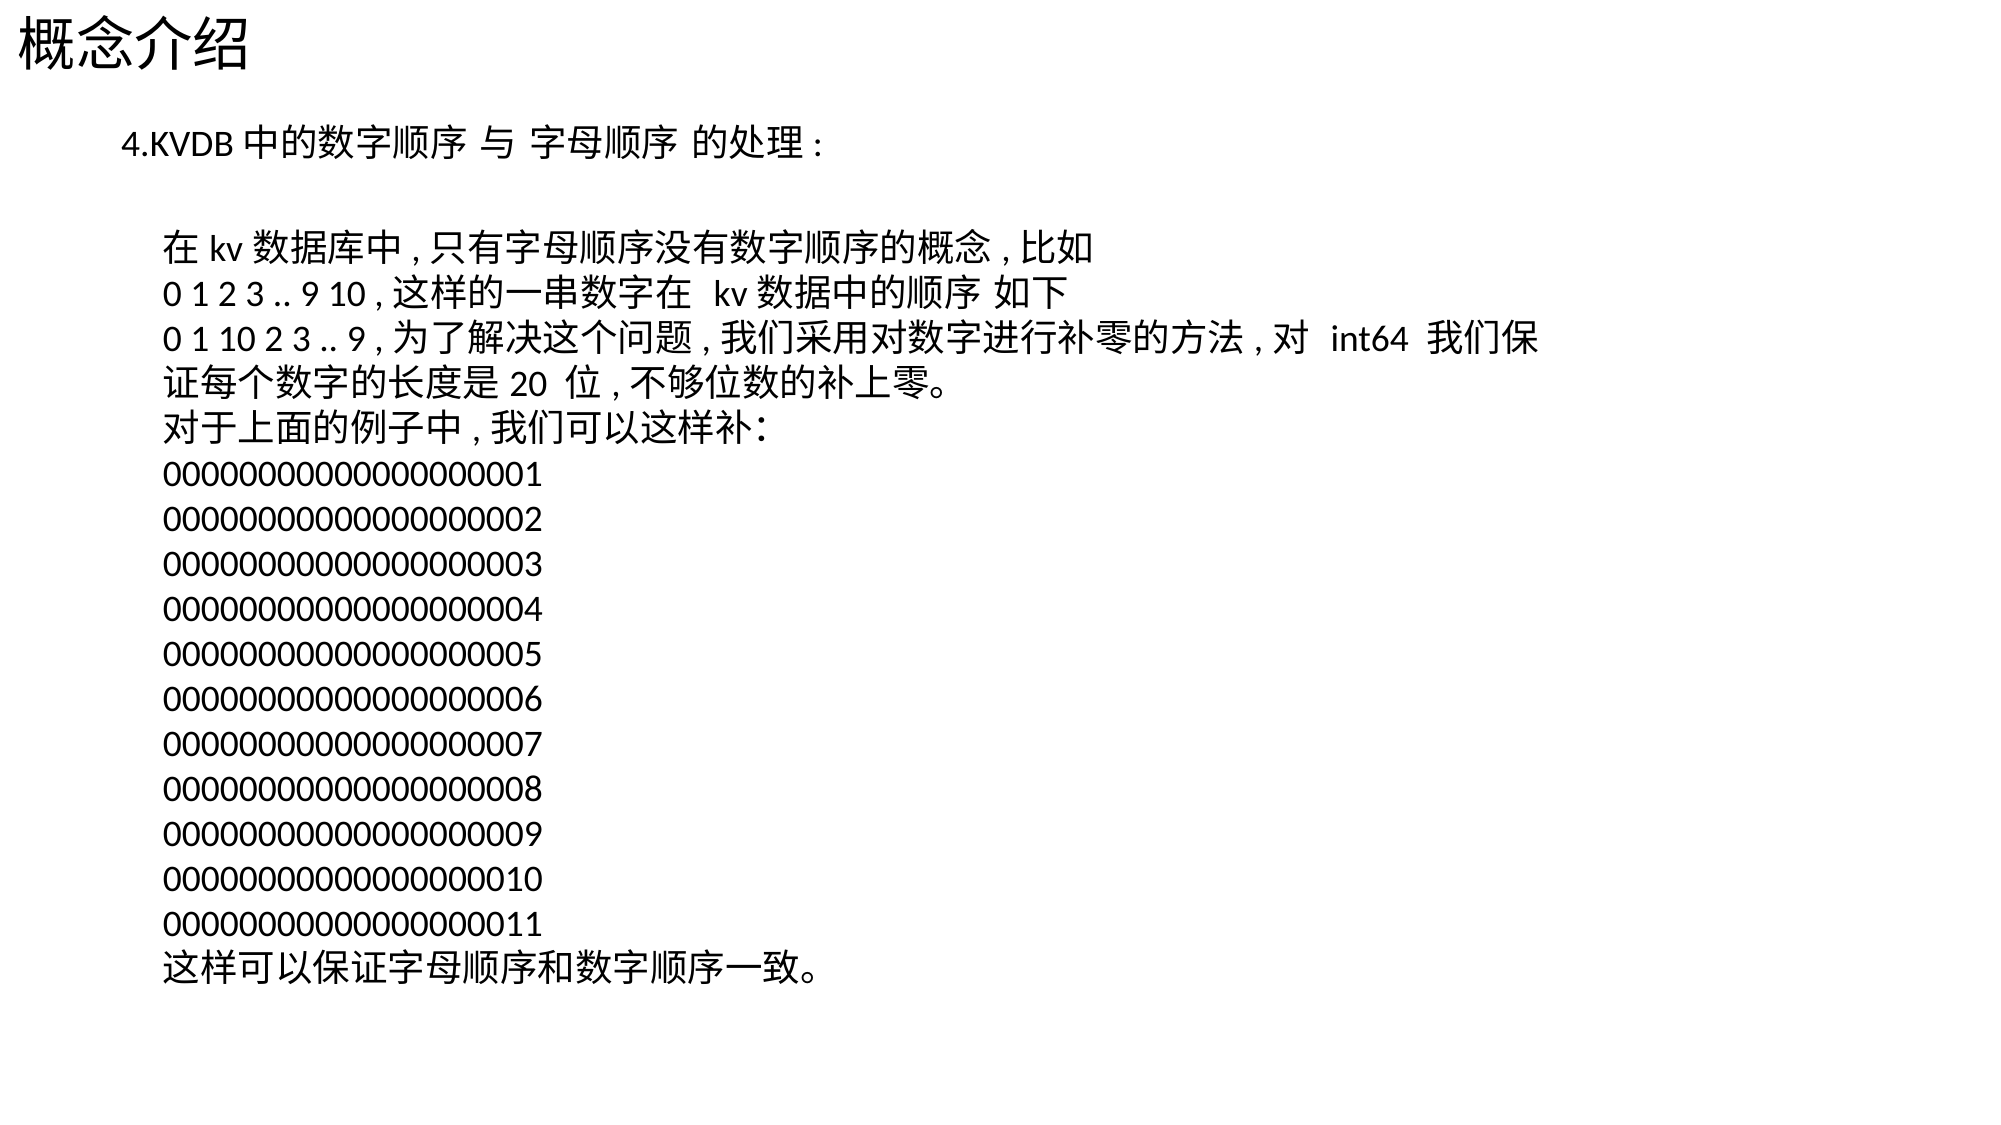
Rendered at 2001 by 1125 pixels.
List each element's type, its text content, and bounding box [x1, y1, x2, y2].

text_box 概念介绍 [3, 0, 266, 85]
text_box 4.KVDB中的数字顺序 与 字母顺序 的处理: [106, 111, 1857, 172]
text_box 在kv数据库中,只有字母顺序没有数字顺序的概念,比如 0 1 2 3 .. 9 10 ,这样的一串数字在 kv数据中的顺序 如下 0 1 10 2 3 .. 9 ,为了解决这个问题,我们采用对数字进行补零的方法,对 int64 我们保 证每个数字的长度是20 位,不够位数的补上零。 对于上面的例子中,我们可以这样补： 00000000000000000001 00000000000000000002 00000000000000000003 00000000000000000004 00000000000000000005 00000000000000000006 00000000000000000007 00000000000000000008 00000000000000000009 00000000000000000010 00000000000000000011 这样可以保证字母顺序和数字顺序一致。 [148, 217, 1815, 997]
